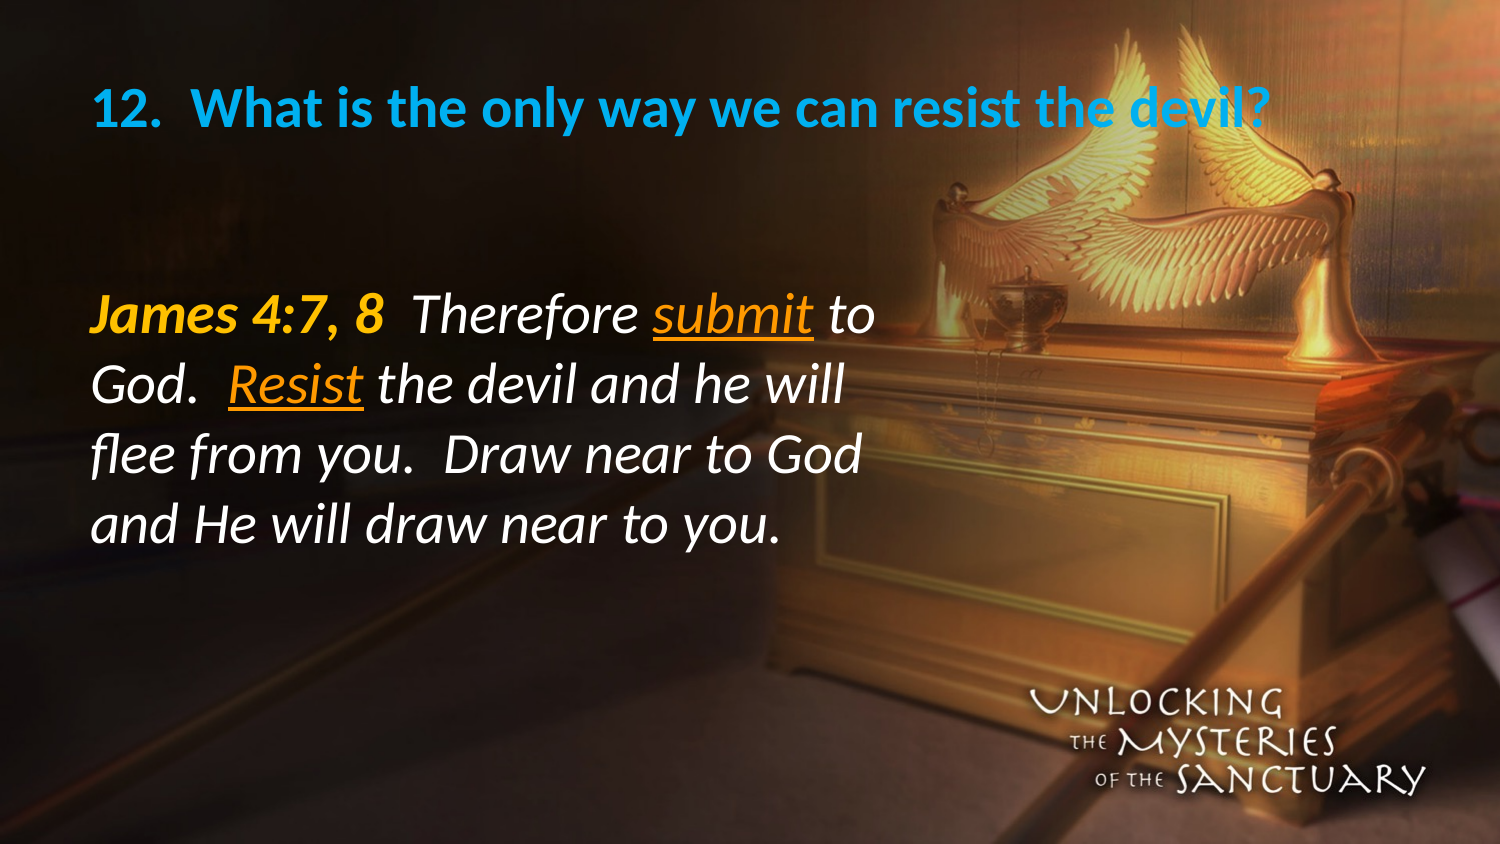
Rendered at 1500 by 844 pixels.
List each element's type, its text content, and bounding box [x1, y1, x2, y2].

list James 4:7, 8 Therefore submit to God. Resist the devil and he will flee from you. Draw near to God and He will draw near to you. [75, 267, 931, 754]
title 12. What is the only way we can resist the devil? [75, 33, 1425, 175]
picture [0, 0, 1500, 844]
